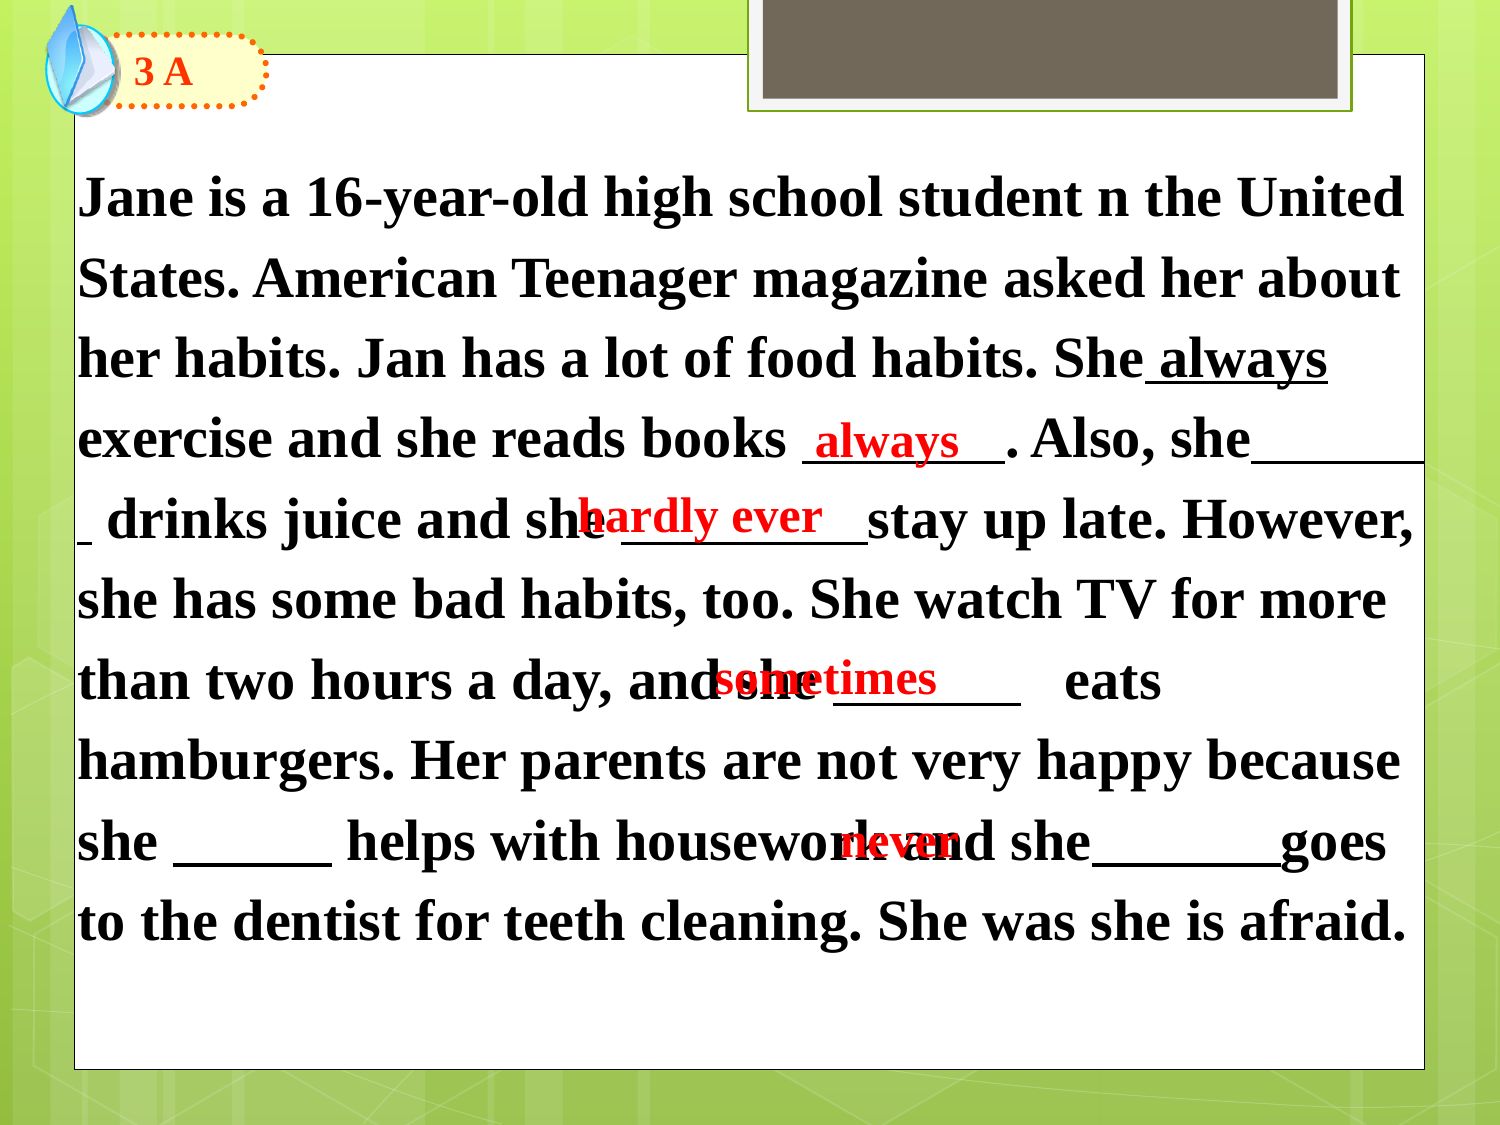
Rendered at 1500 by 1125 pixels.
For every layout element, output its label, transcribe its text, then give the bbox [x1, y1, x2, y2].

text_box never [825, 799, 1025, 875]
text_box hardly ever [562, 474, 875, 550]
text_box always [799, 399, 1038, 475]
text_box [37, 0, 288, 114]
text_box sometimes [699, 637, 1013, 713]
text_box Jane is a 16-year-old high school student n the United States. American Teenager magazine asked her about her habits. Jan has a lot of food habits. She always exercise and she reads books . Also, she drinks juice and she stay up late. However, she has some bad habits, too. She watch TV for more than two hours a day, and she eats hamburgers. Her parents are not very happy because she helps with housework and she goes to the dentist for teeth cleaning. She was she is afraid. [62, 140, 1450, 960]
